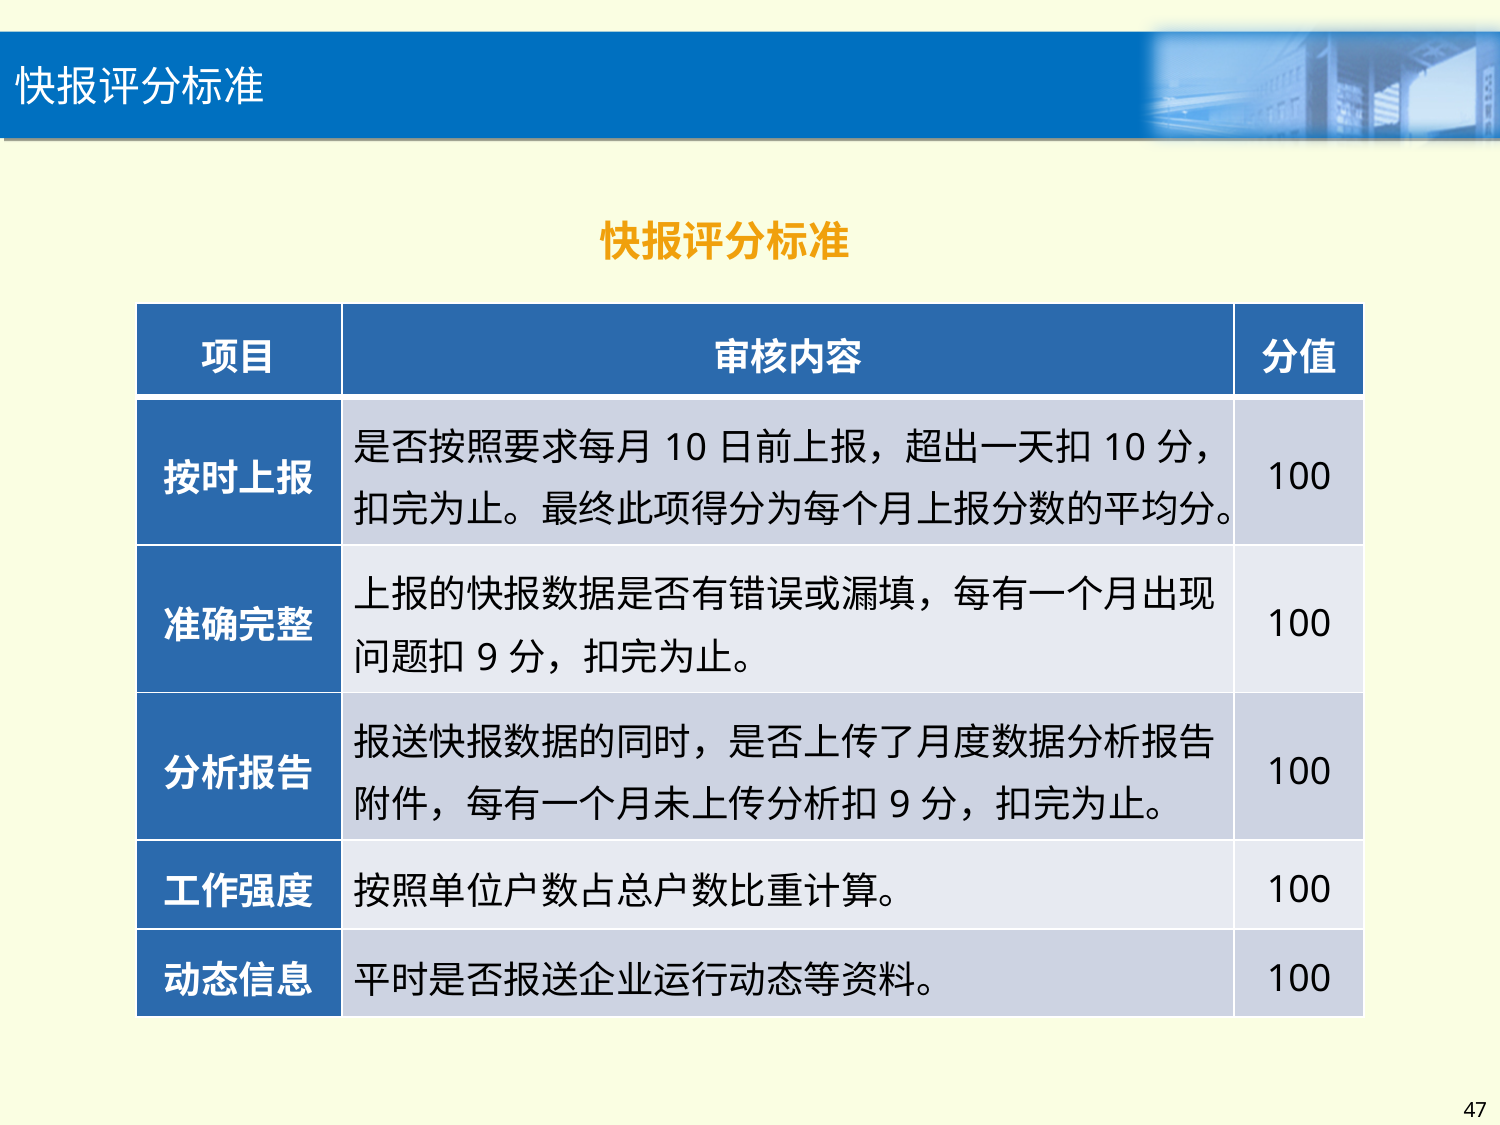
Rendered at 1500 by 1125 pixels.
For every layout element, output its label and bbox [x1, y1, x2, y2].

table_cell [137, 693, 341, 839]
table_cell [1235, 400, 1363, 544]
table_cell [137, 546, 341, 692]
table_cell [343, 546, 1233, 692]
table_cell [343, 841, 1233, 928]
table_cell [343, 930, 1233, 1016]
table_cell [137, 400, 341, 544]
slide_number [1412, 1089, 1500, 1125]
table_cell [1235, 930, 1363, 1016]
table_cell [137, 930, 341, 1016]
table_cell [343, 693, 1233, 839]
table_header [137, 304, 341, 394]
table_cell [343, 400, 1233, 544]
picture [1136, 14, 1500, 153]
table_header [343, 304, 1233, 394]
table_cell [1235, 546, 1363, 692]
table_cell [1235, 841, 1363, 928]
table_cell [137, 841, 341, 928]
text_box [584, 207, 880, 272]
text_box [0, 46, 1130, 118]
table_header [1235, 304, 1363, 394]
table_cell [1235, 693, 1363, 839]
